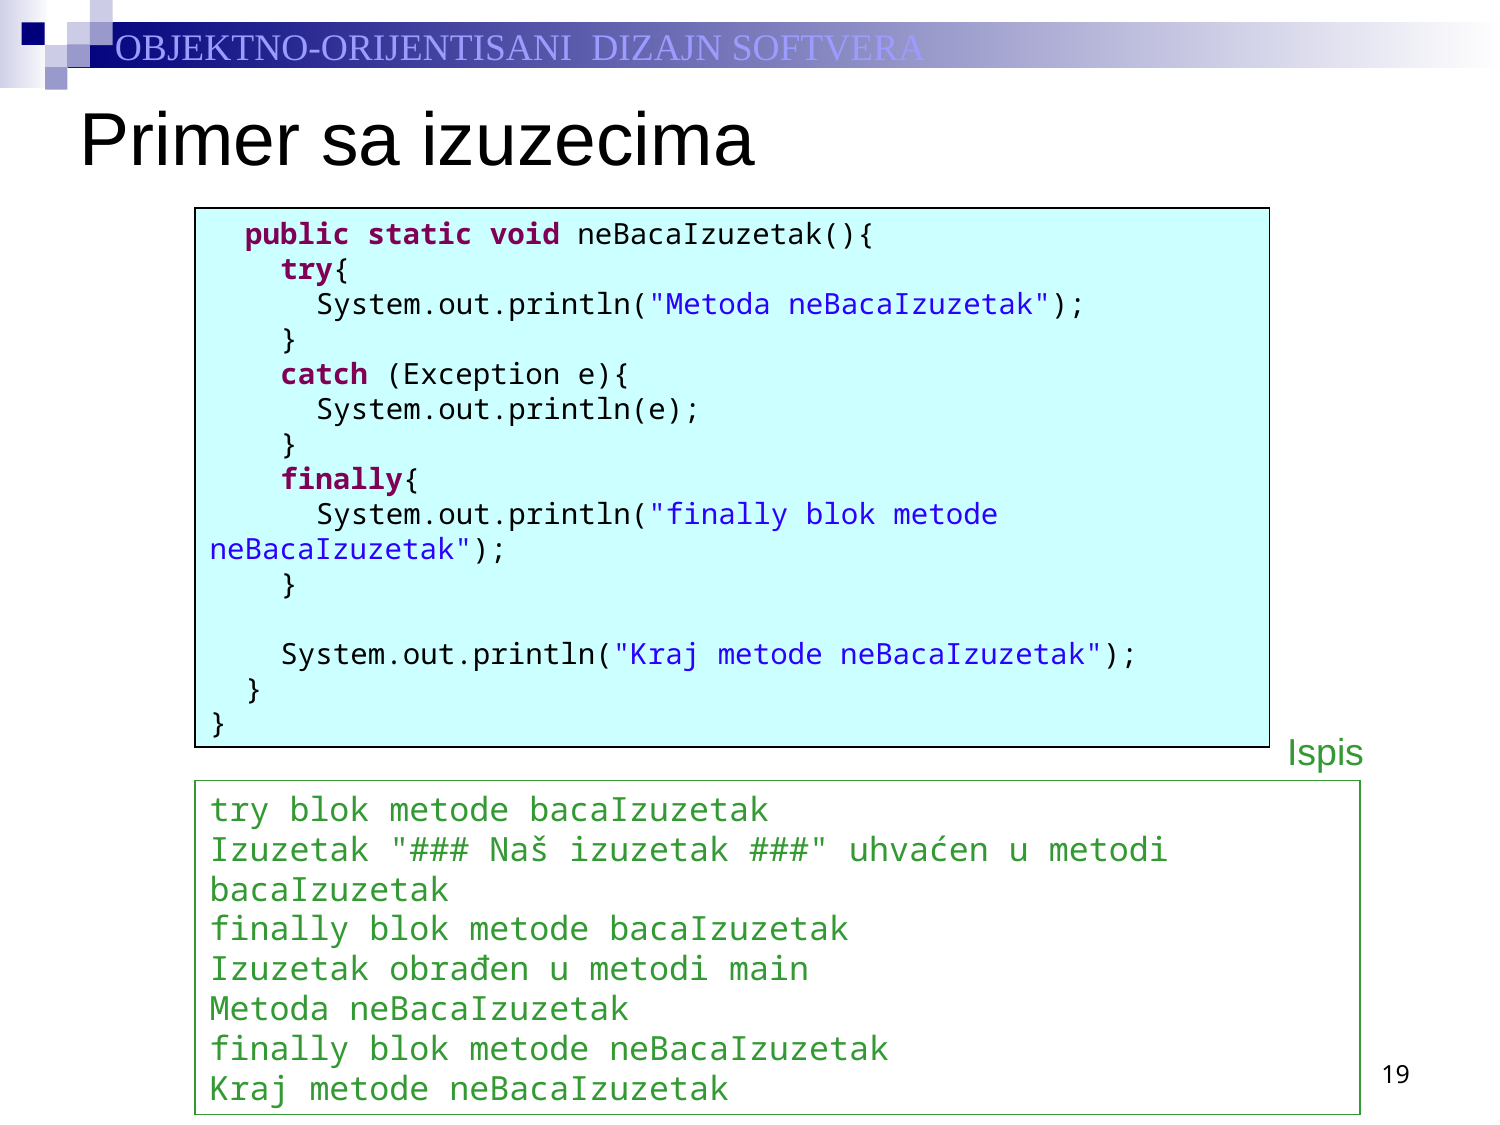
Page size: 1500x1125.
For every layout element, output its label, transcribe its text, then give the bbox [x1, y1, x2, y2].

title Primer sa izuzecima [64, 86, 821, 185]
slide_number 19 [1360, 1024, 1426, 1101]
text_box try blok metode bacaIzuzetak Izuzetak "### Naš izuzetak ###" uhvaćen u metodi bacaIzuzetak finally blok metode bacaIzuzetak Izuzetak obrađen u metodi main Metoda neBacaIzuzetak finally blok metode neBacaIzuzetak Kraj metode neBacaIzuzetak [194, 780, 1360, 1115]
text_box Ispis [1272, 720, 1397, 780]
text_box public static void neBacaIzuzetak(){ try{ System.out.println("Metoda neBacaIzuzetak"); } catch (Exception e){ System.out.println(e); } finally{ System.out.println("finally blok metode neBacaIzuzetak"); } System.out.println("Kraj metode neBacaIzuzetak"); } } [194, 208, 1270, 748]
